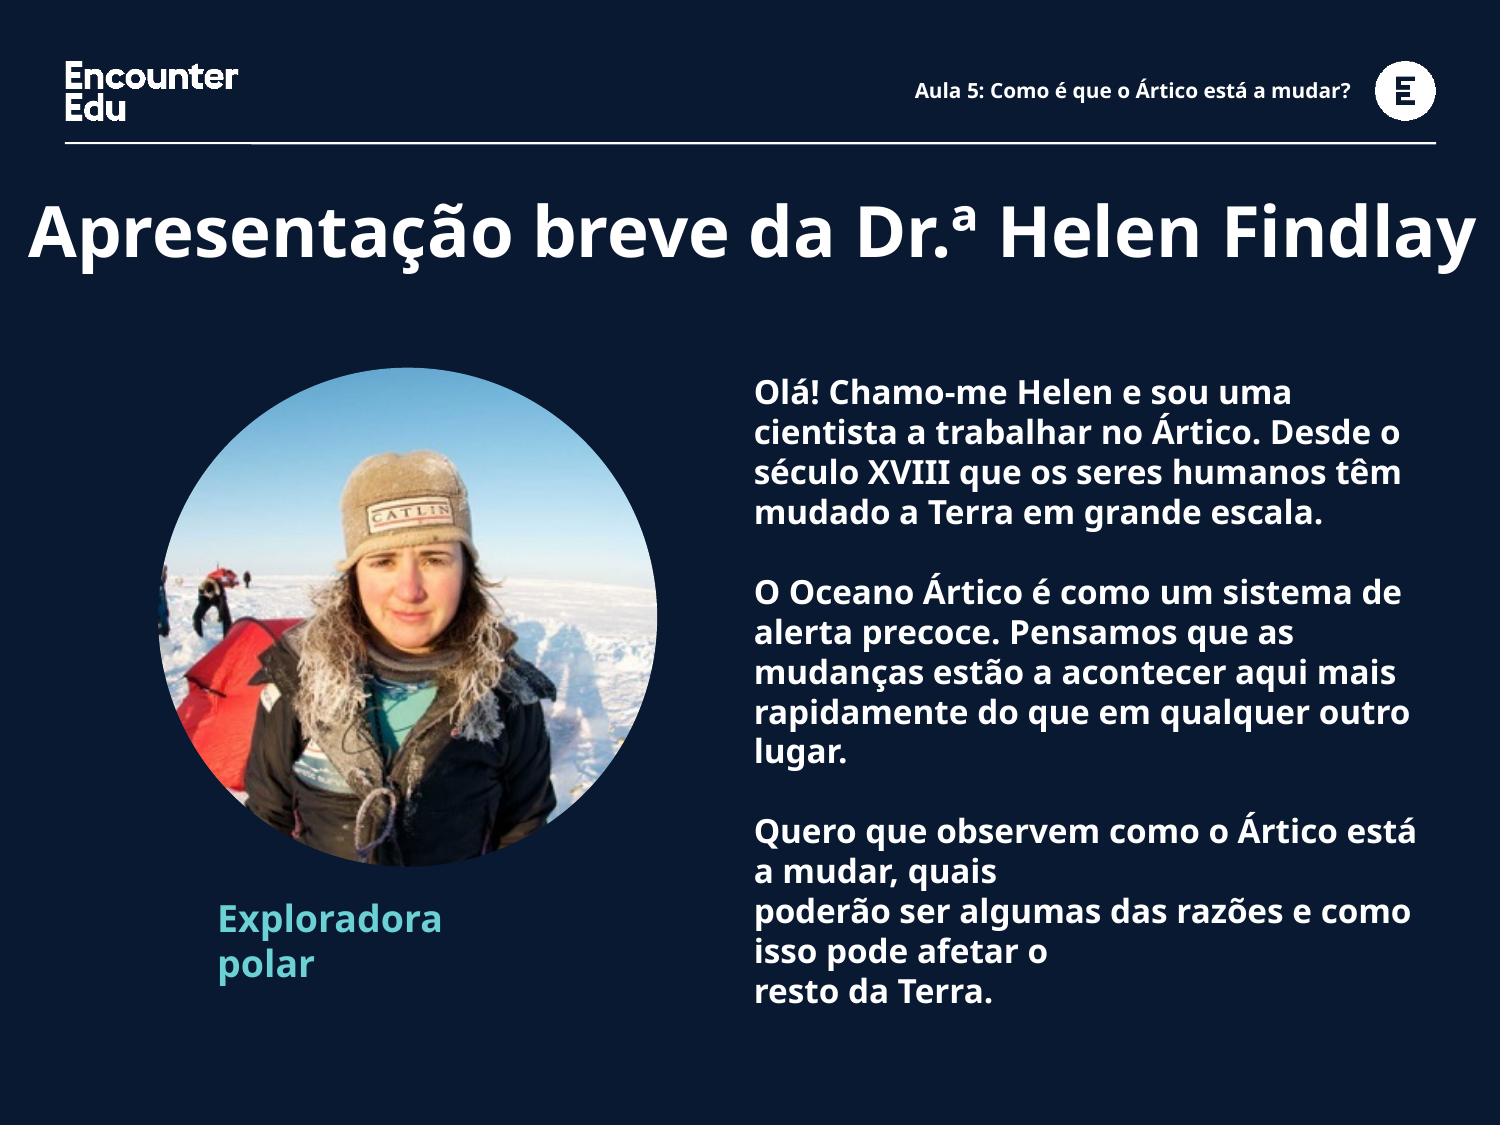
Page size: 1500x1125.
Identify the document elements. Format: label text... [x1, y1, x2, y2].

title Aula 5: Como é que o Ártico está a mudar? [675, 71, 1359, 113]
text_box Apresentação breve da Dr.ª Helen Findlay [20, 133, 1500, 337]
picture [61, 59, 243, 122]
text_box Olá! Chamo-me Helen e sou uma cientista a trabalhar no Ártico. Desde o século XVIII que os seres humanos têm mudado a Terra em grande escala. O Oceano Ártico é como um sistema de alerta precoce. Pensamos que as mudanças estão a acontecer aqui mais rapidamente do que em qualquer outro lugar. Quero que observem como o Ártico está a mudar, quais poderão ser algumas das razões e como isso pode afetar o resto da Terra. [749, 367, 1427, 1014]
picture [1373, 59, 1437, 122]
text_box [158, 367, 658, 867]
text_box Exploradora polar [202, 887, 558, 993]
